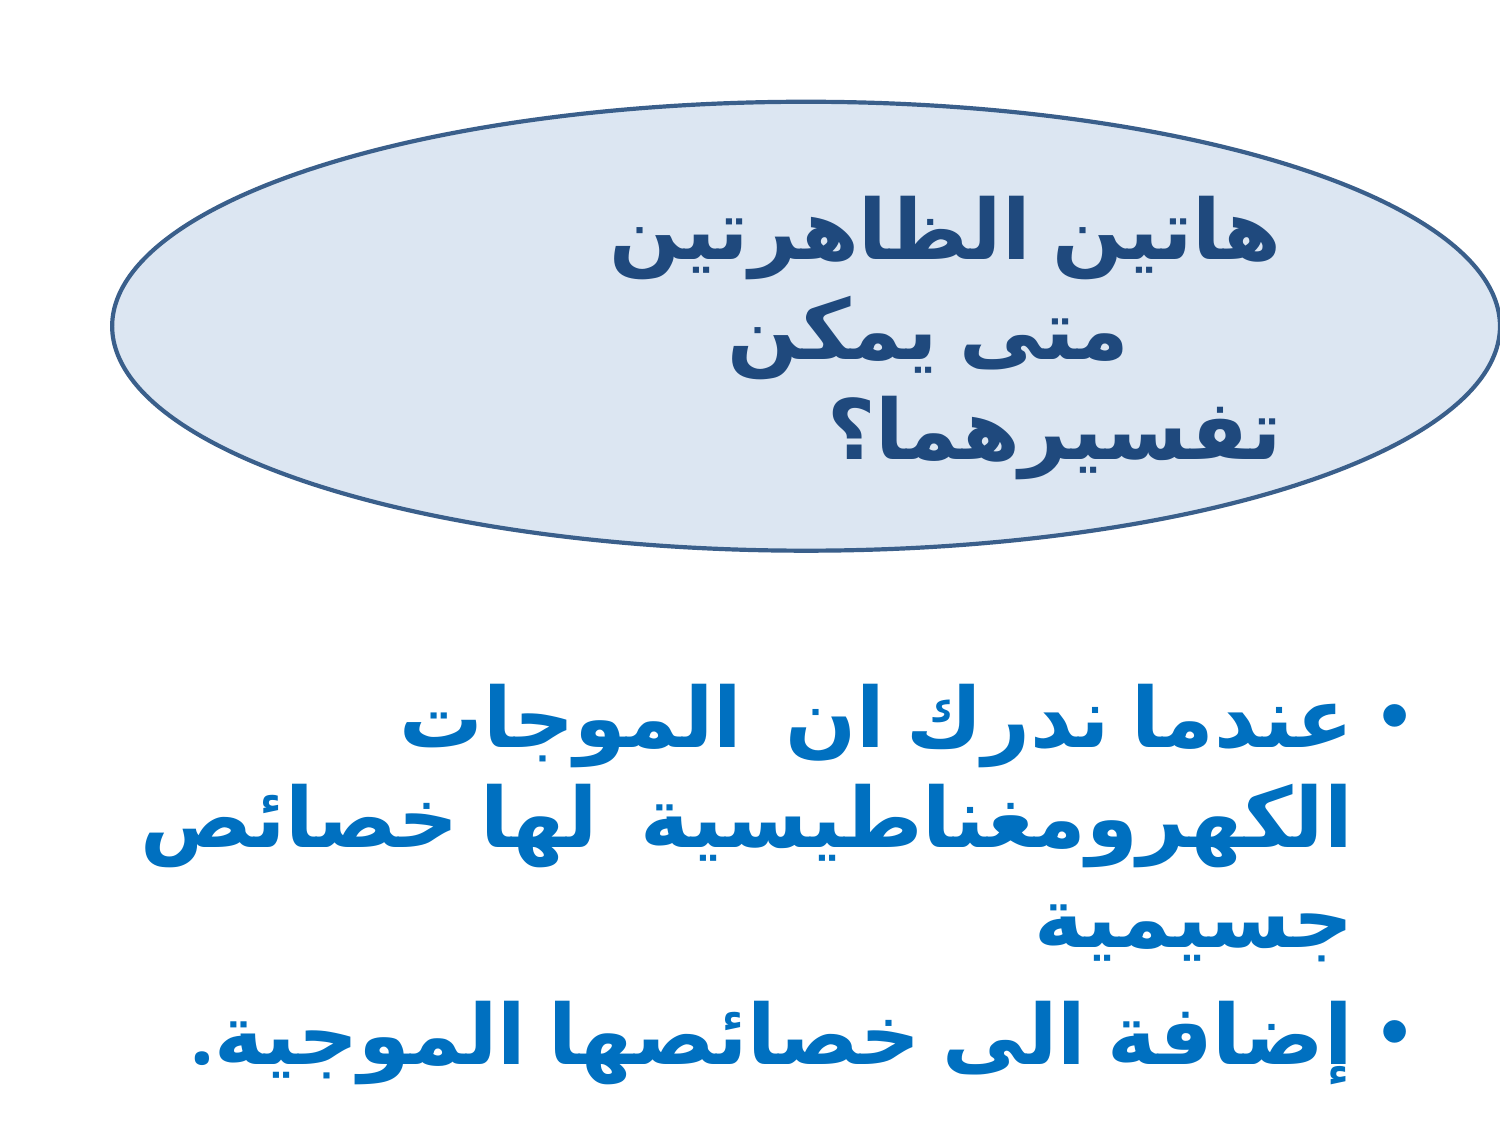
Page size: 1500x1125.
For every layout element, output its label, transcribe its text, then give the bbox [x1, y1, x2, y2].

text_box هاتين الظاهرتين متى يمكن تفسيرهما؟ [110, 99, 1500, 553]
list عندما ندرك ان الموجات الكهرومغناطيسية لها خصائص جسيمية إضافة الى خصائصها الموجية. [75, 656, 1425, 1005]
